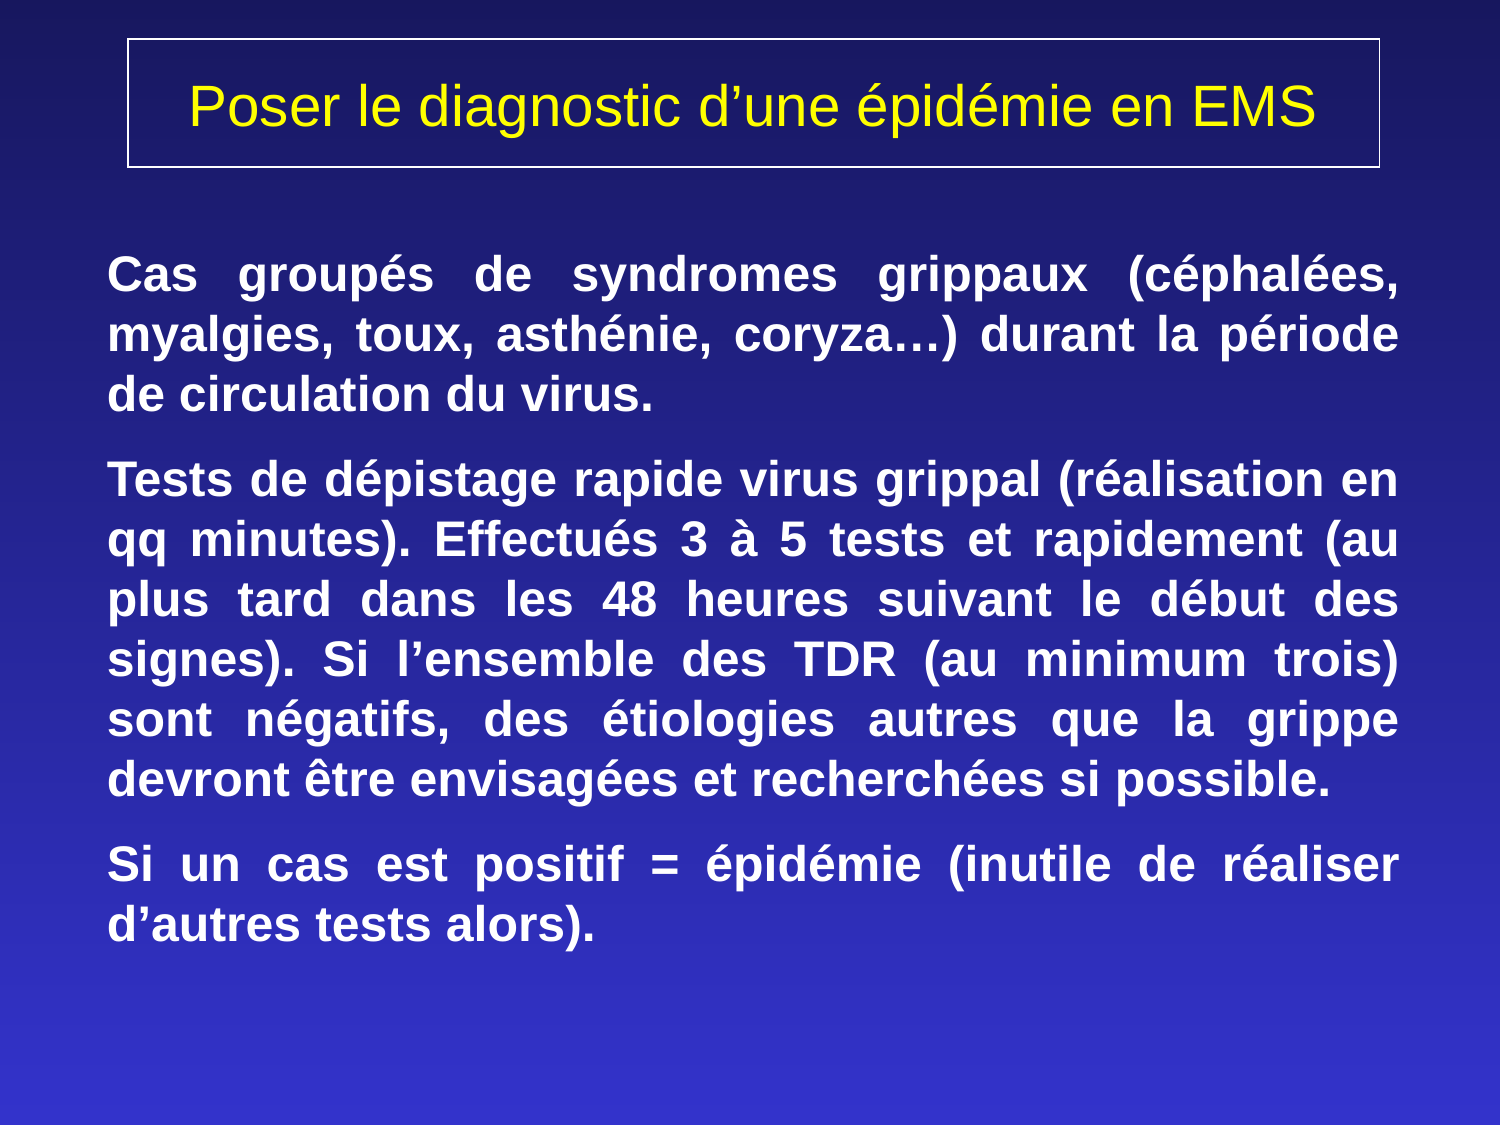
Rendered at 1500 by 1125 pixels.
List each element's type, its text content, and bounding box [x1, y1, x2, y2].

text_box Cas groupés de syndromes grippaux (céphalées, myalgies, toux, asthénie, coryza…) durant la période de circulation du virus. Tests de dépistage rapide virus grippal (réalisation en qq minutes). Effectués 3 à 5 tests et rapidement (au plus tard dans les 48 heures suivant le début des signes). Si l’ensemble des TDR (au minimum trois) sont négatifs, des étiologies autres que la grippe devront être envisagées et recherchées si possible. Si un cas est positif = épidémie (inutile de réaliser d’autres tests alors). [92, 234, 1416, 959]
title Poser le diagnostic d’une épidémie en EMS [127, 38, 1380, 168]
